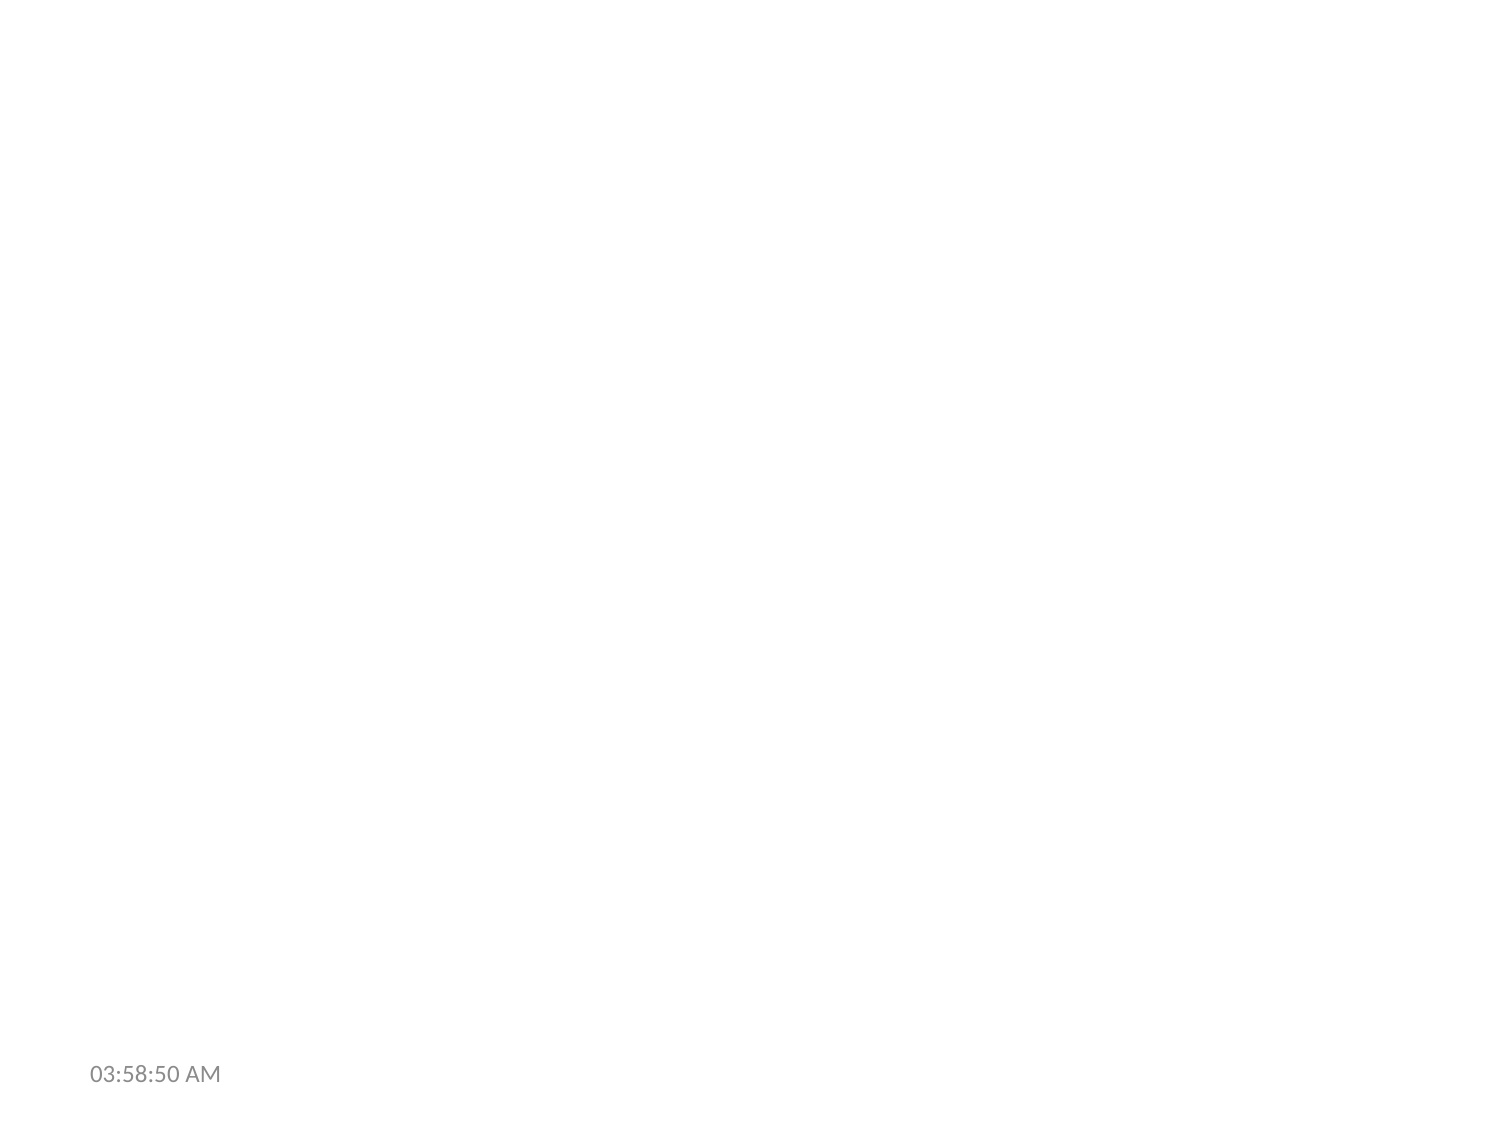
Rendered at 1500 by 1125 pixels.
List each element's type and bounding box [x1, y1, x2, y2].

slide_number [75, 1042, 425, 1103]
